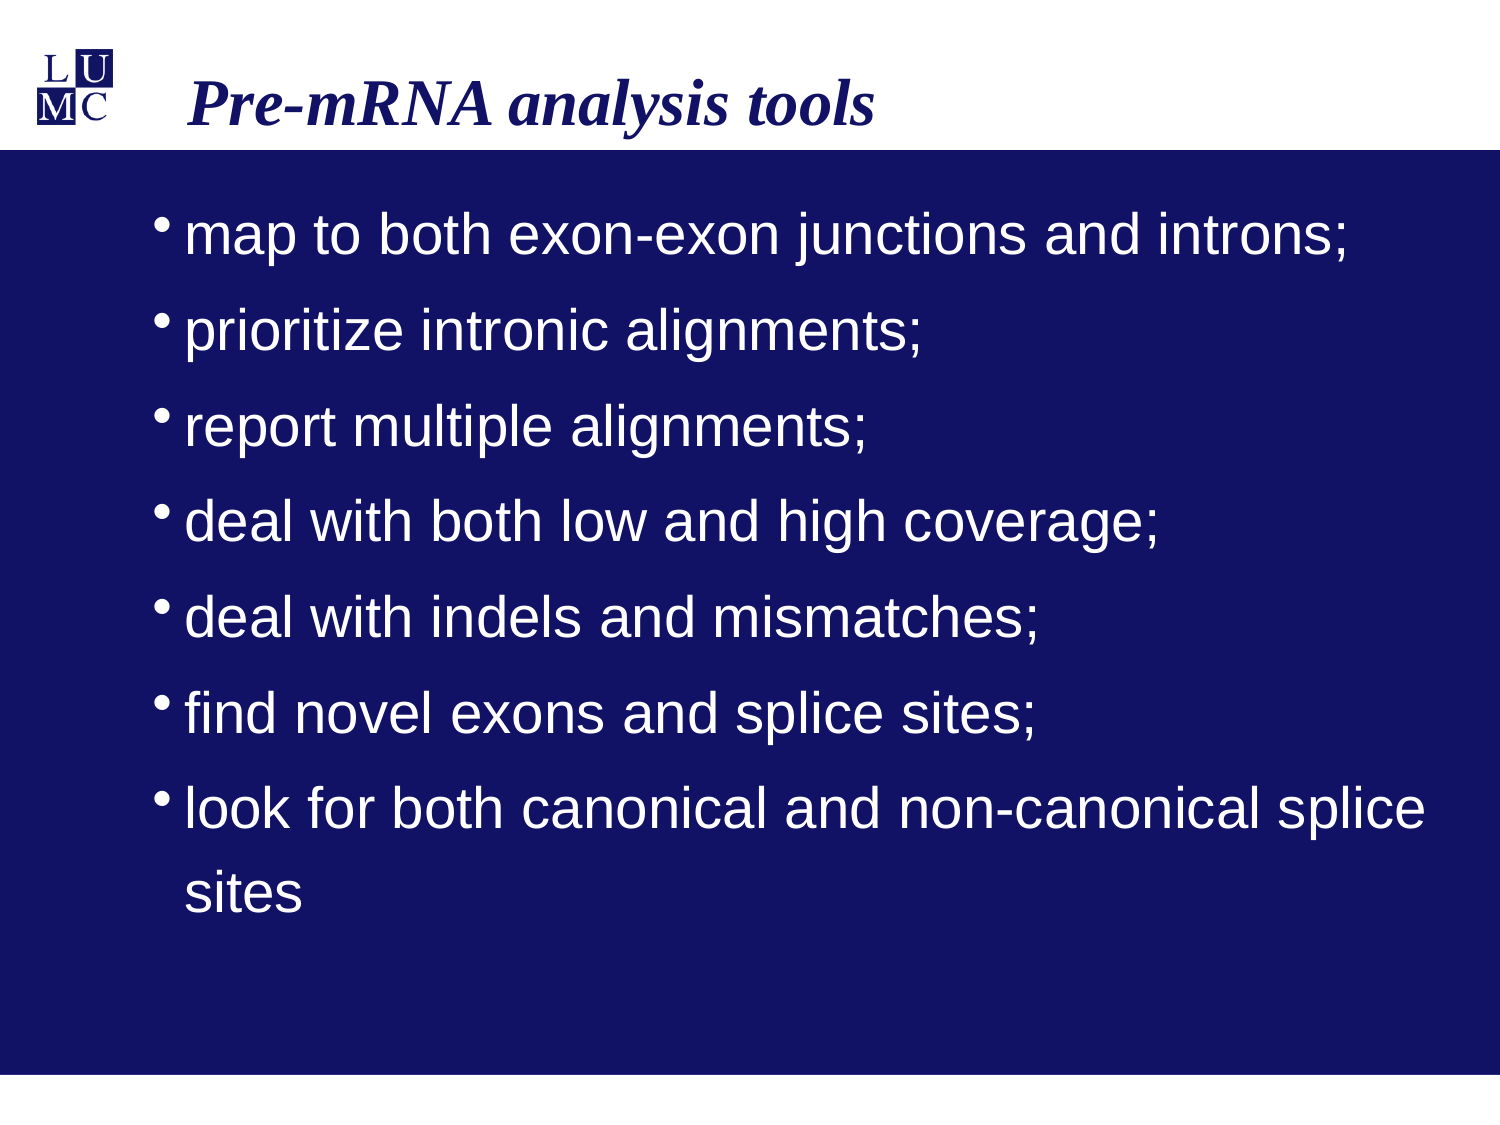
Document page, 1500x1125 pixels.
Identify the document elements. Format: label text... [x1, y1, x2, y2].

list map to both exon-exon junctions and introns; prioritize intronic alignments; report multiple alignments; deal with both low and high coverage; deal with indels and mismatches; find novel exons and splice sites; look for both canonical and non-canonical splice sites [137, 174, 1463, 1038]
title Pre-mRNA analysis tools [187, 19, 1463, 141]
picture [37, 49, 113, 125]
